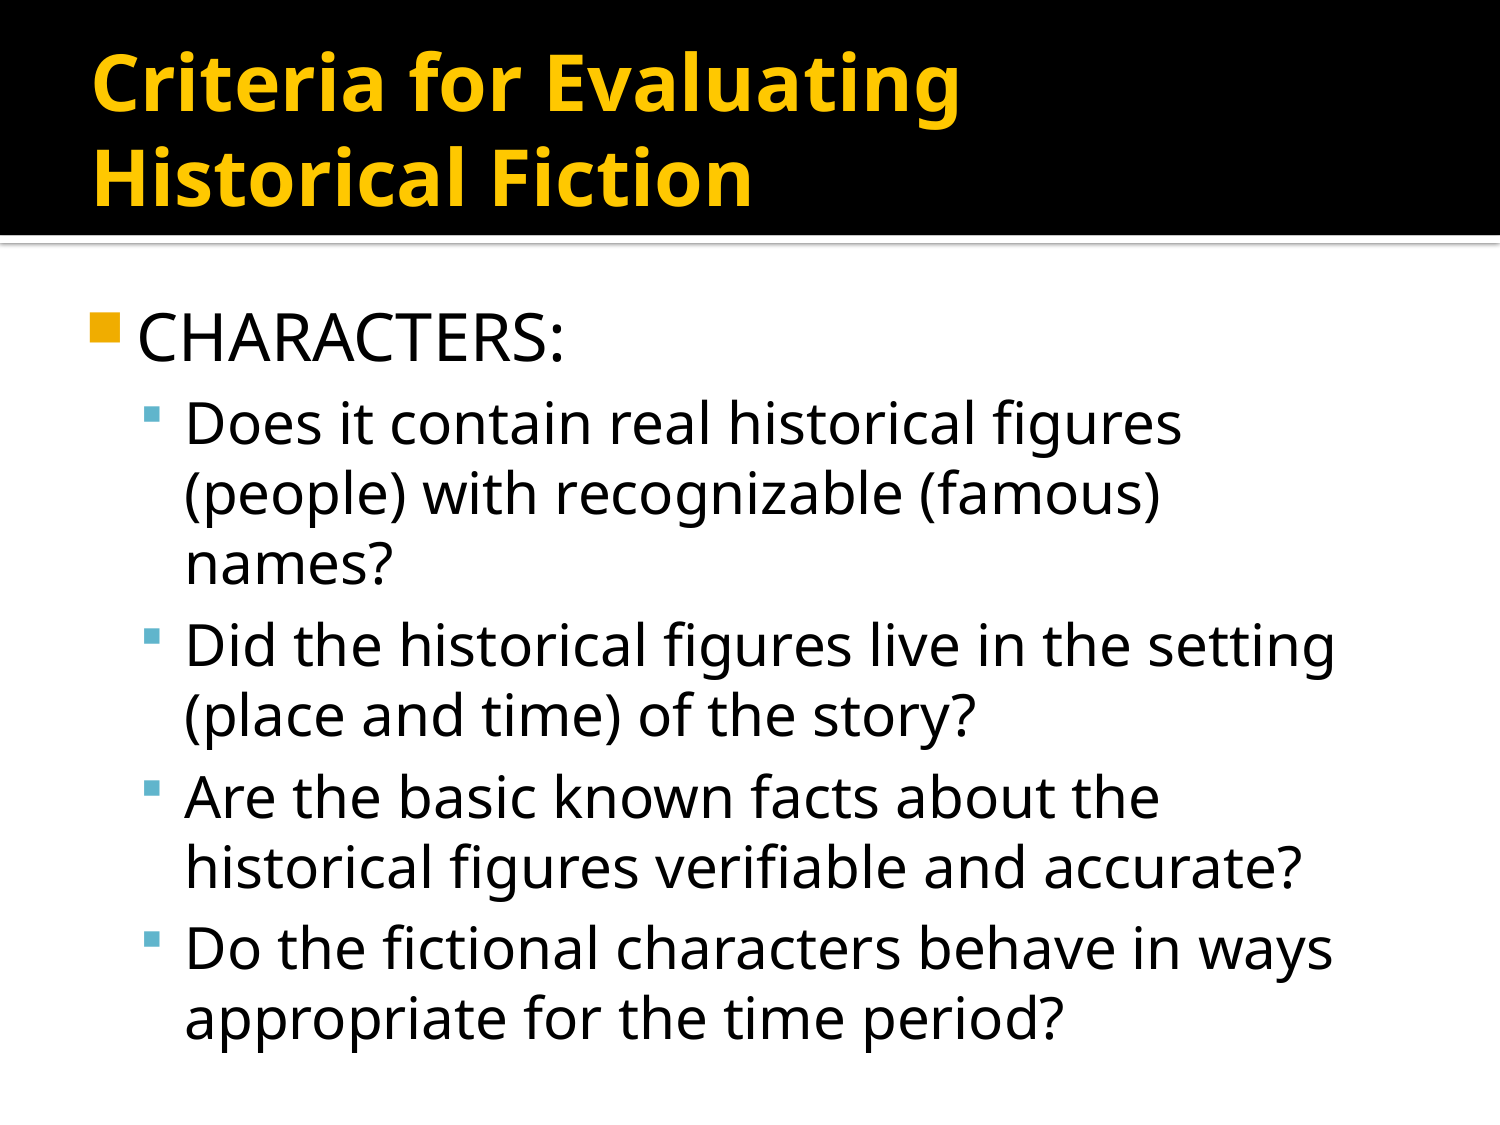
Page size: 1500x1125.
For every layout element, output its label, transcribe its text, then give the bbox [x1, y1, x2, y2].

text_box CHARACTERS: Does it contain real historical figures (people) with recognizable (famous) names? Did the historical figures live in the setting (place and time) of the story? Are the basic known facts about the historical figures verifiable and accurate? Do the fictional characters behave in ways appropriate for the time period? [49, 287, 1400, 1047]
title Criteria for Evaluating Historical Fiction [75, 24, 1425, 231]
